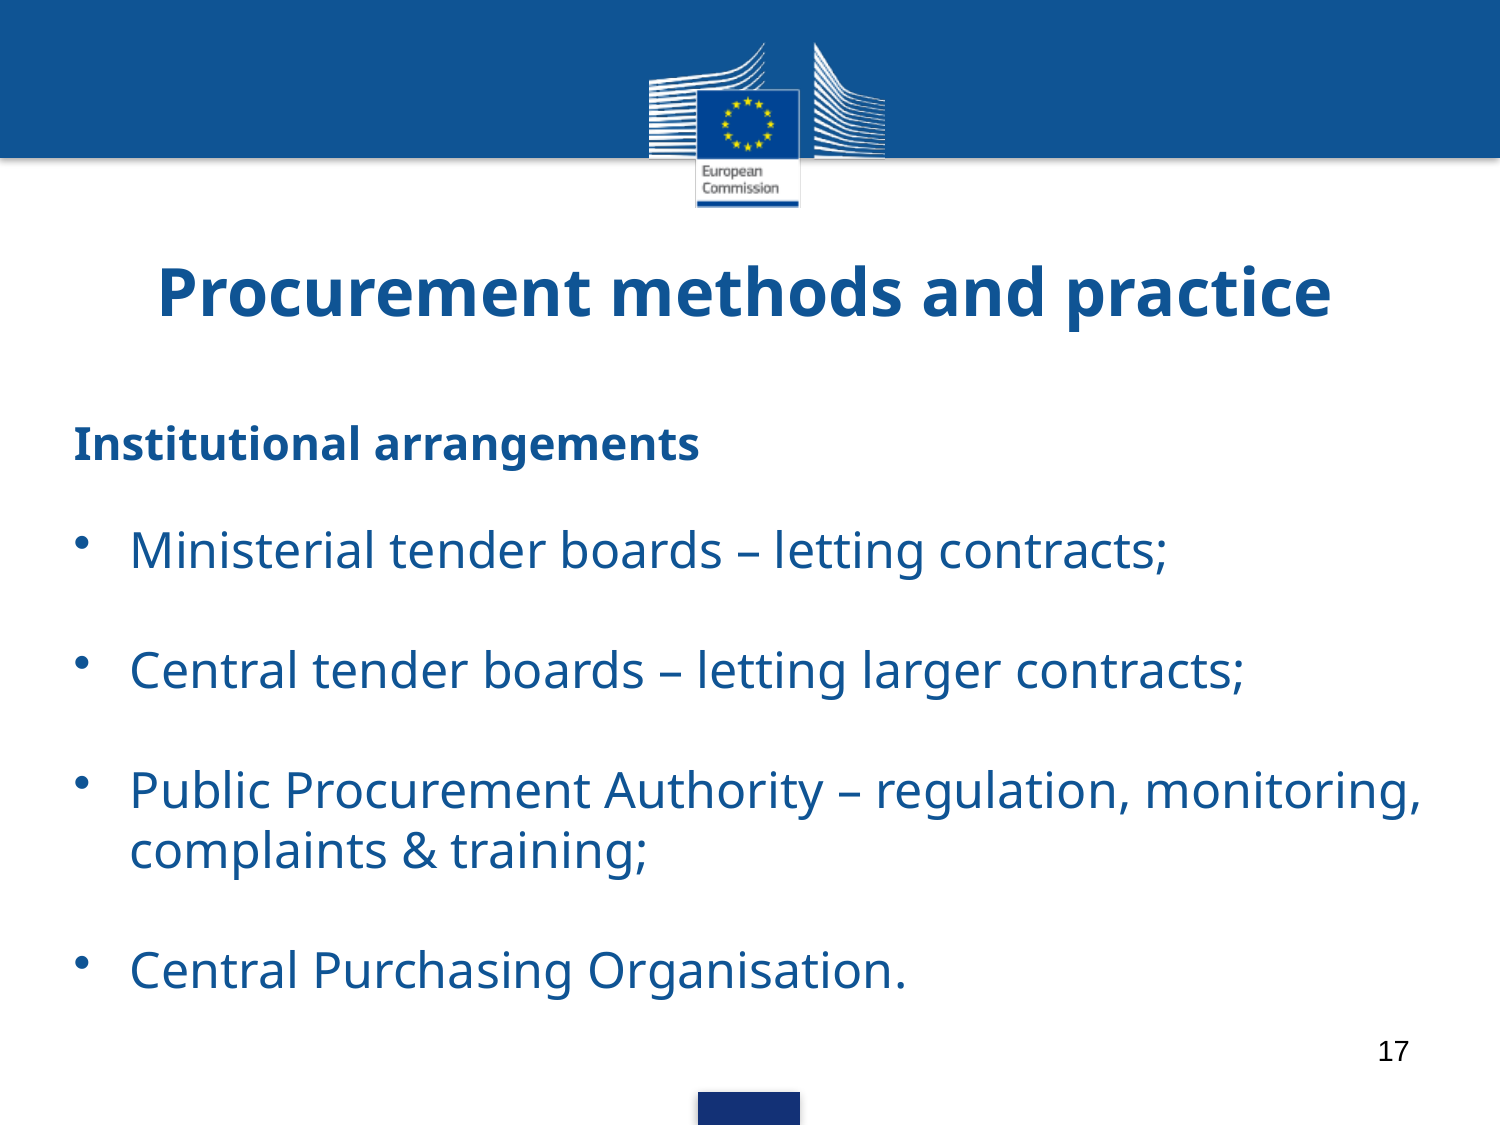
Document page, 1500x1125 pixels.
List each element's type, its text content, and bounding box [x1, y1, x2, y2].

list Ministerial tender boards – letting contracts; Central tender boards – letting larger contracts; Public Procurement Authority – regulation, monitoring, complaints & training; Central Purchasing Organisation. [58, 511, 1442, 1024]
picture [649, 42, 885, 208]
title Institutional arrangements [0, 405, 1500, 481]
slide_number 17 [1074, 1024, 1426, 1103]
text_box Procurement methods and practice [141, 242, 1349, 337]
